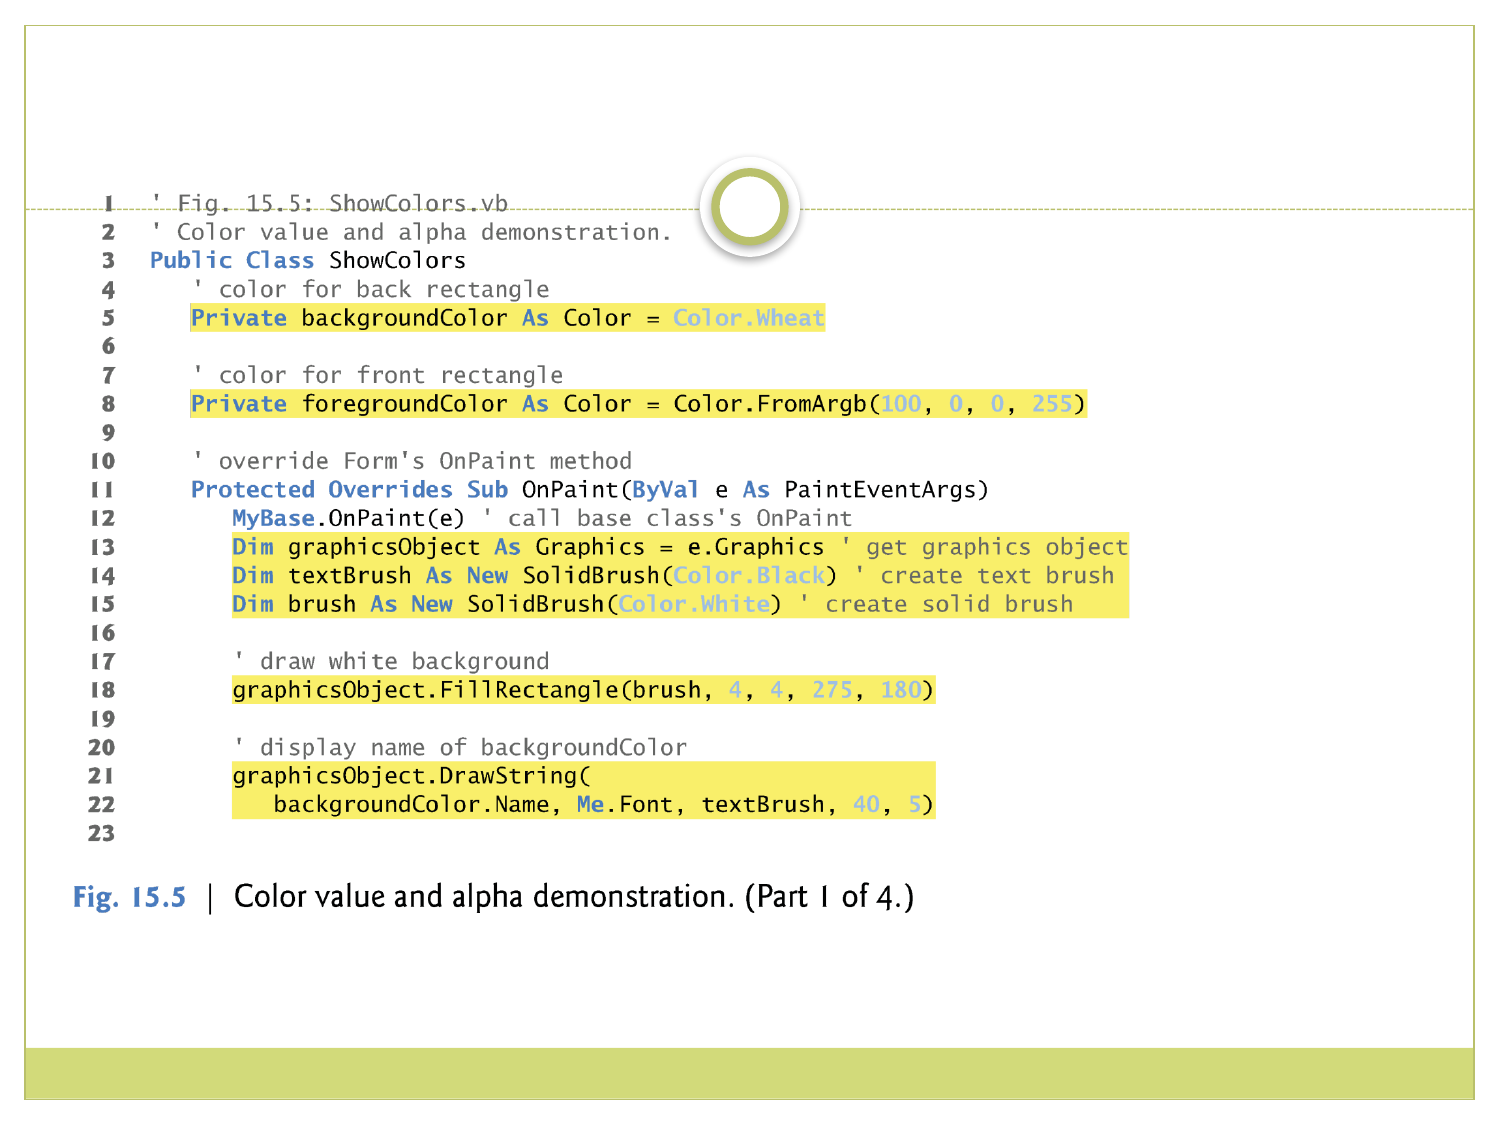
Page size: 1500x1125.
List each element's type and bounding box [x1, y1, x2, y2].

picture [0, 106, 1500, 1018]
